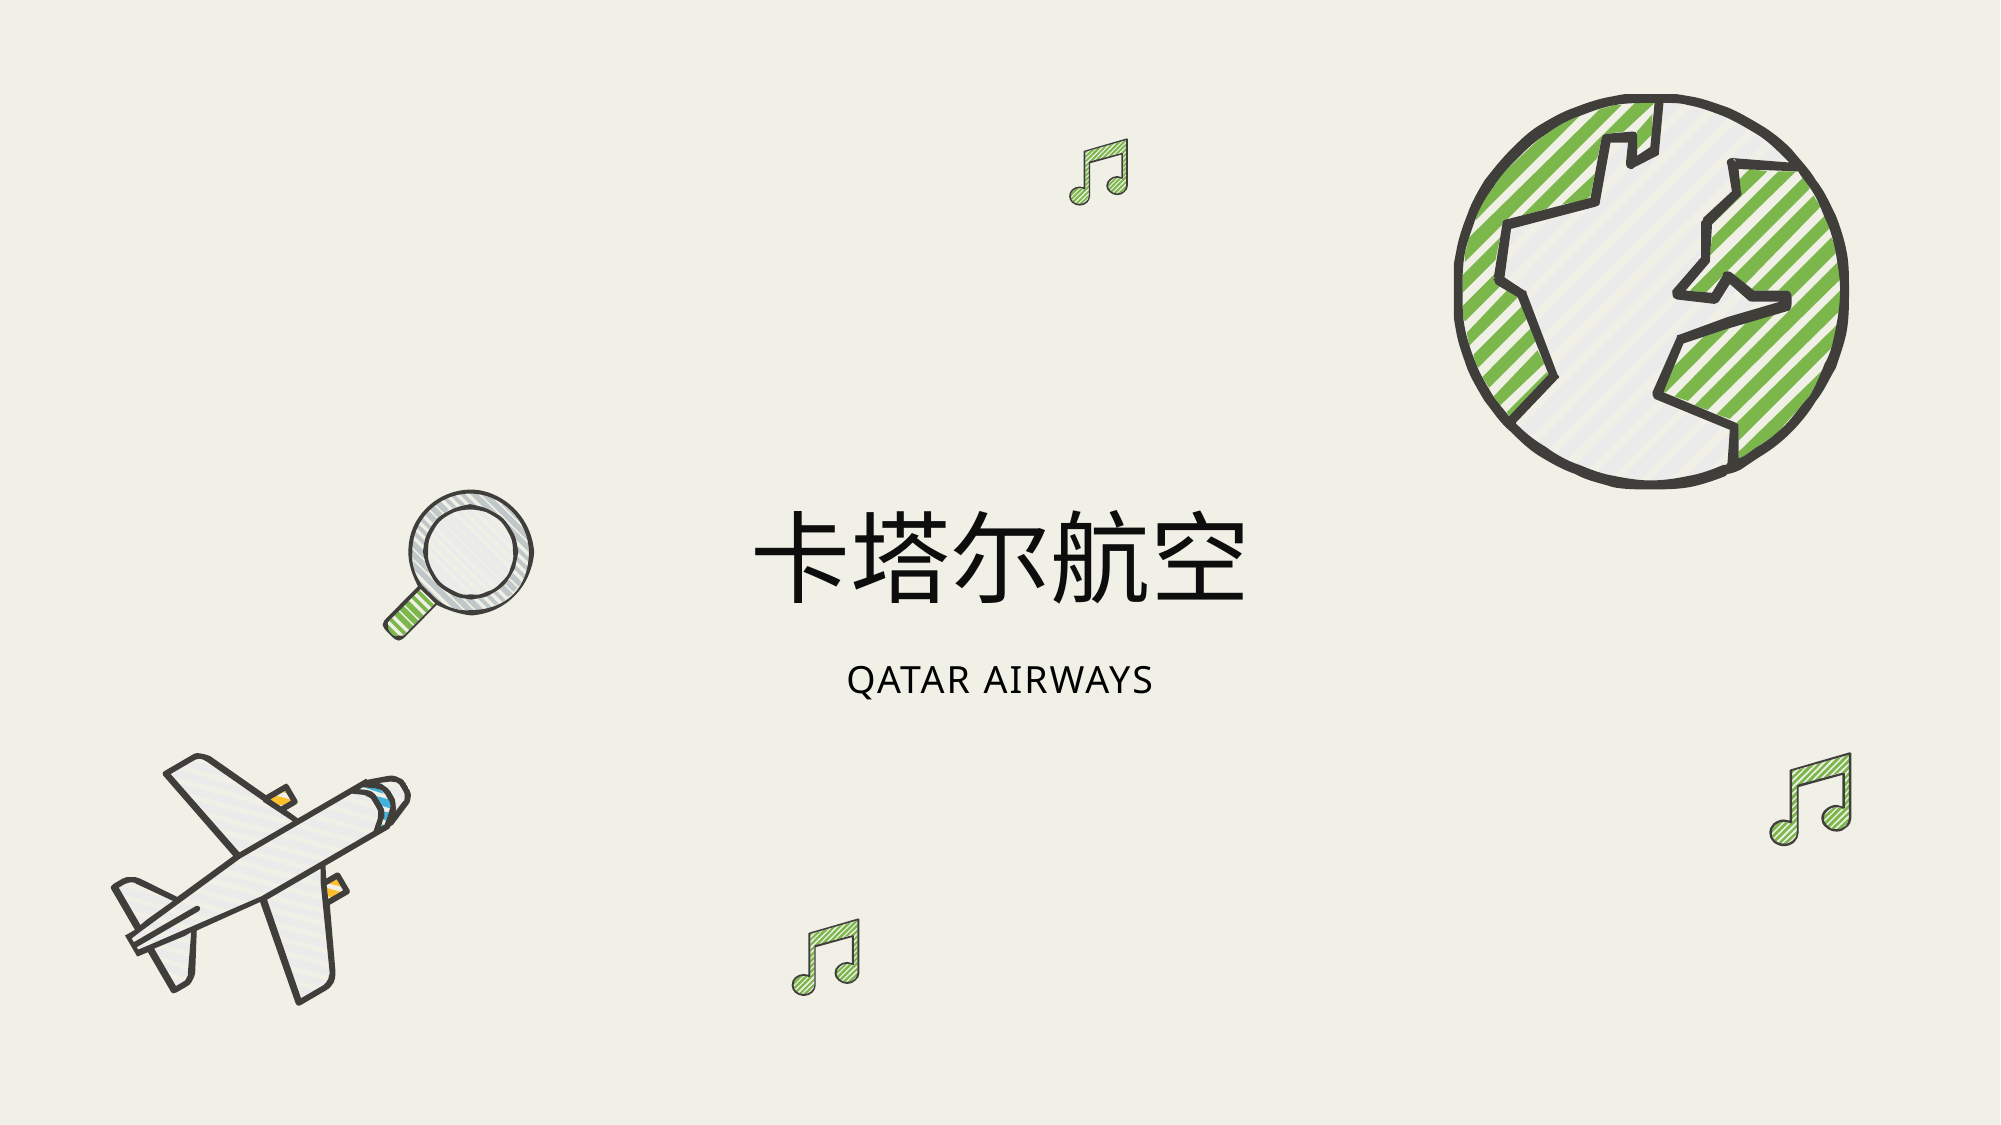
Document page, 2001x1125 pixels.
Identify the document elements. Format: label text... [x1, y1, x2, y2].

picture [1453, 93, 1852, 492]
picture [133, 707, 406, 1027]
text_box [1769, 752, 1852, 847]
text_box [1069, 138, 1128, 206]
text_box 卡塔尔航空 [634, 488, 1367, 624]
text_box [389, 482, 514, 660]
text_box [791, 918, 860, 996]
text_box QATAR AIRWAYS [633, 648, 1367, 709]
